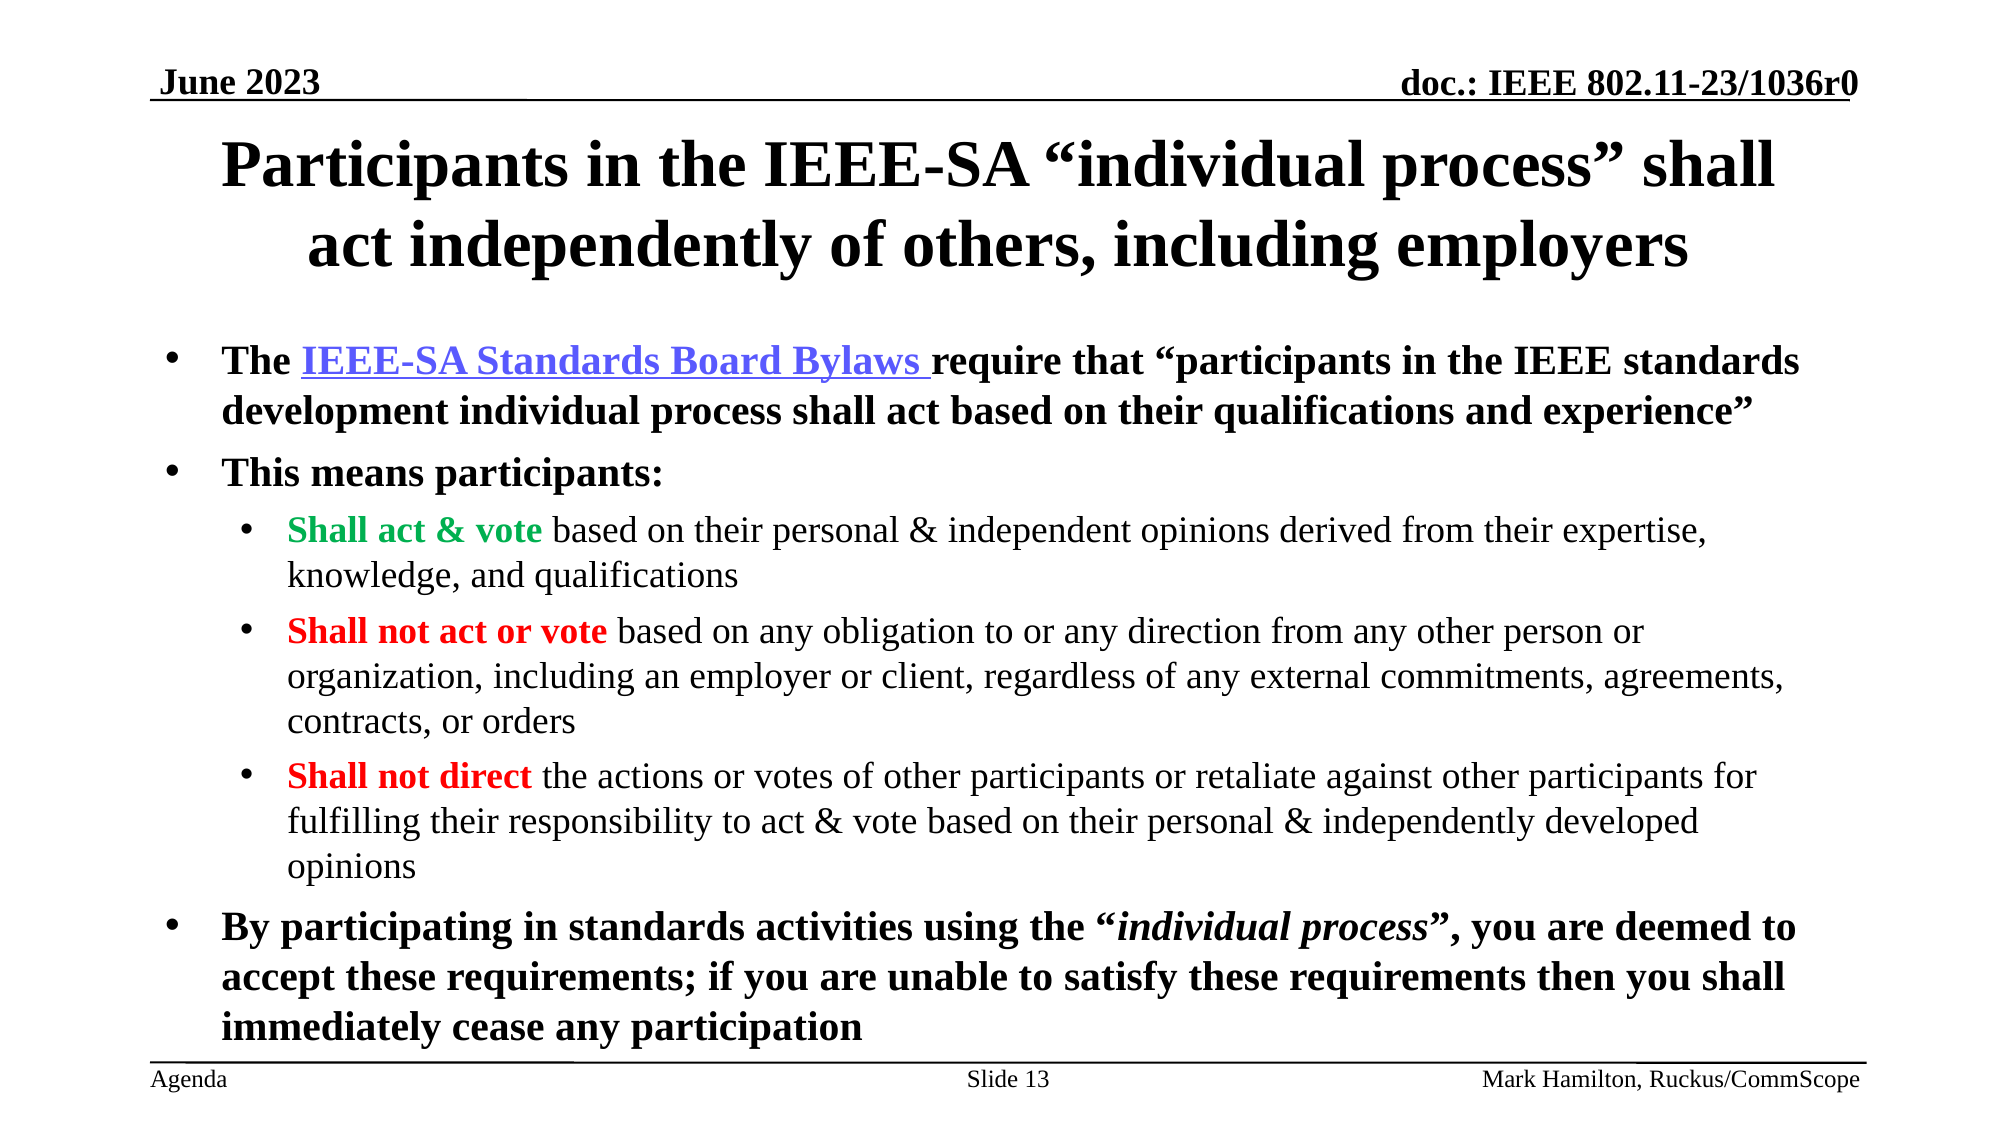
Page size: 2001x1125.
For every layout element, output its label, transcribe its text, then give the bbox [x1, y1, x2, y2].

title Participants in the IEEE-SA “individual process” shall act independently of others, including employers [149, 112, 1850, 288]
list The IEEE-SA Standards Board Bylaws require that “participants in the IEEE standards development individual process shall act based on their qualifications and experience” This means participants: Shall act & vote based on their personal & independent opinions derived from their expertise, knowledge, and qualifications Shall not act or vote based on any obligation to or any direction from any other person or organization, including an employer or client, regardless of any external commitments, agreements, contracts, or orders Shall not direct the actions or votes of other participants or retaliate against other participants for fulfilling their responsibility to act & vote based on their personal & independently developed opinions By participating in standards activities using the “individual process”, you are deemed to accept these requirements; if you are unable to satisfy these requirements then you shall immediately cease any participation [149, 324, 1850, 1000]
slide_number Slide 13 [950, 1061, 1067, 1123]
